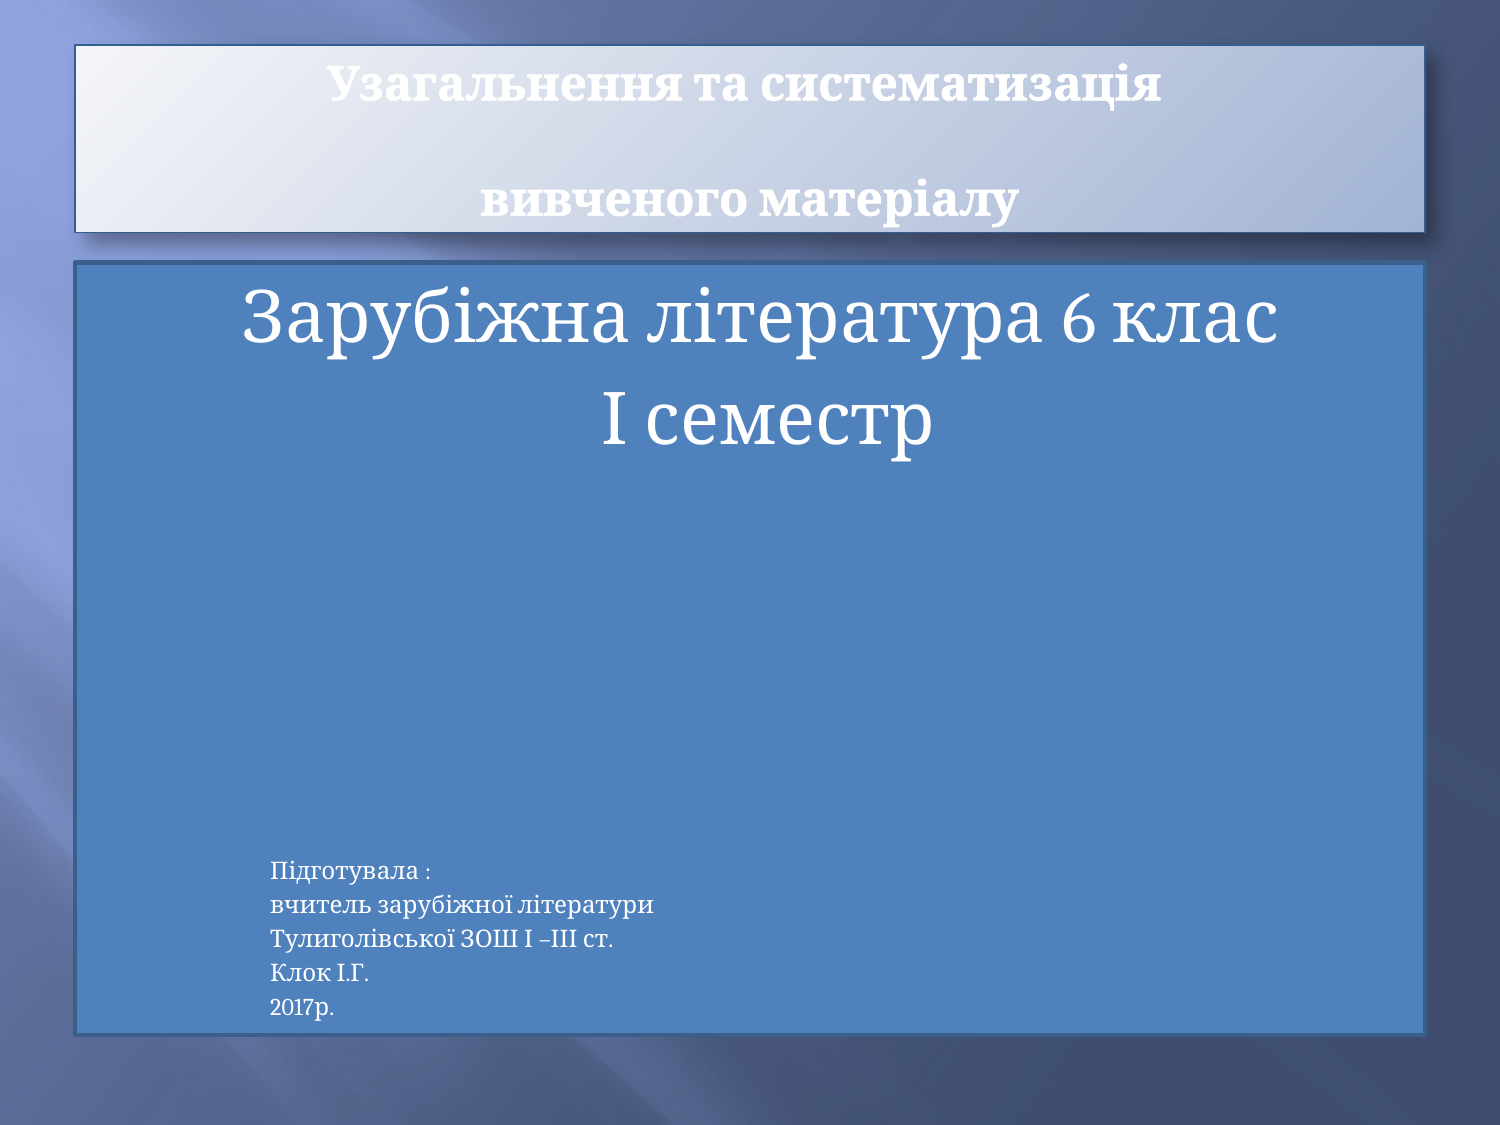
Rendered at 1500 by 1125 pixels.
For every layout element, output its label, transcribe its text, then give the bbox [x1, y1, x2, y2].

list Зарубіжна література 6 клас І семестр Підготувала : вчитель зарубіжної літератури Тулиголівської ЗОШ І –ІІІ ст. Клок І.Г. 2017р. [73, 260, 1427, 1037]
title Узагальнення та систематизація вивченого матеріалу [74, 44, 1426, 233]
